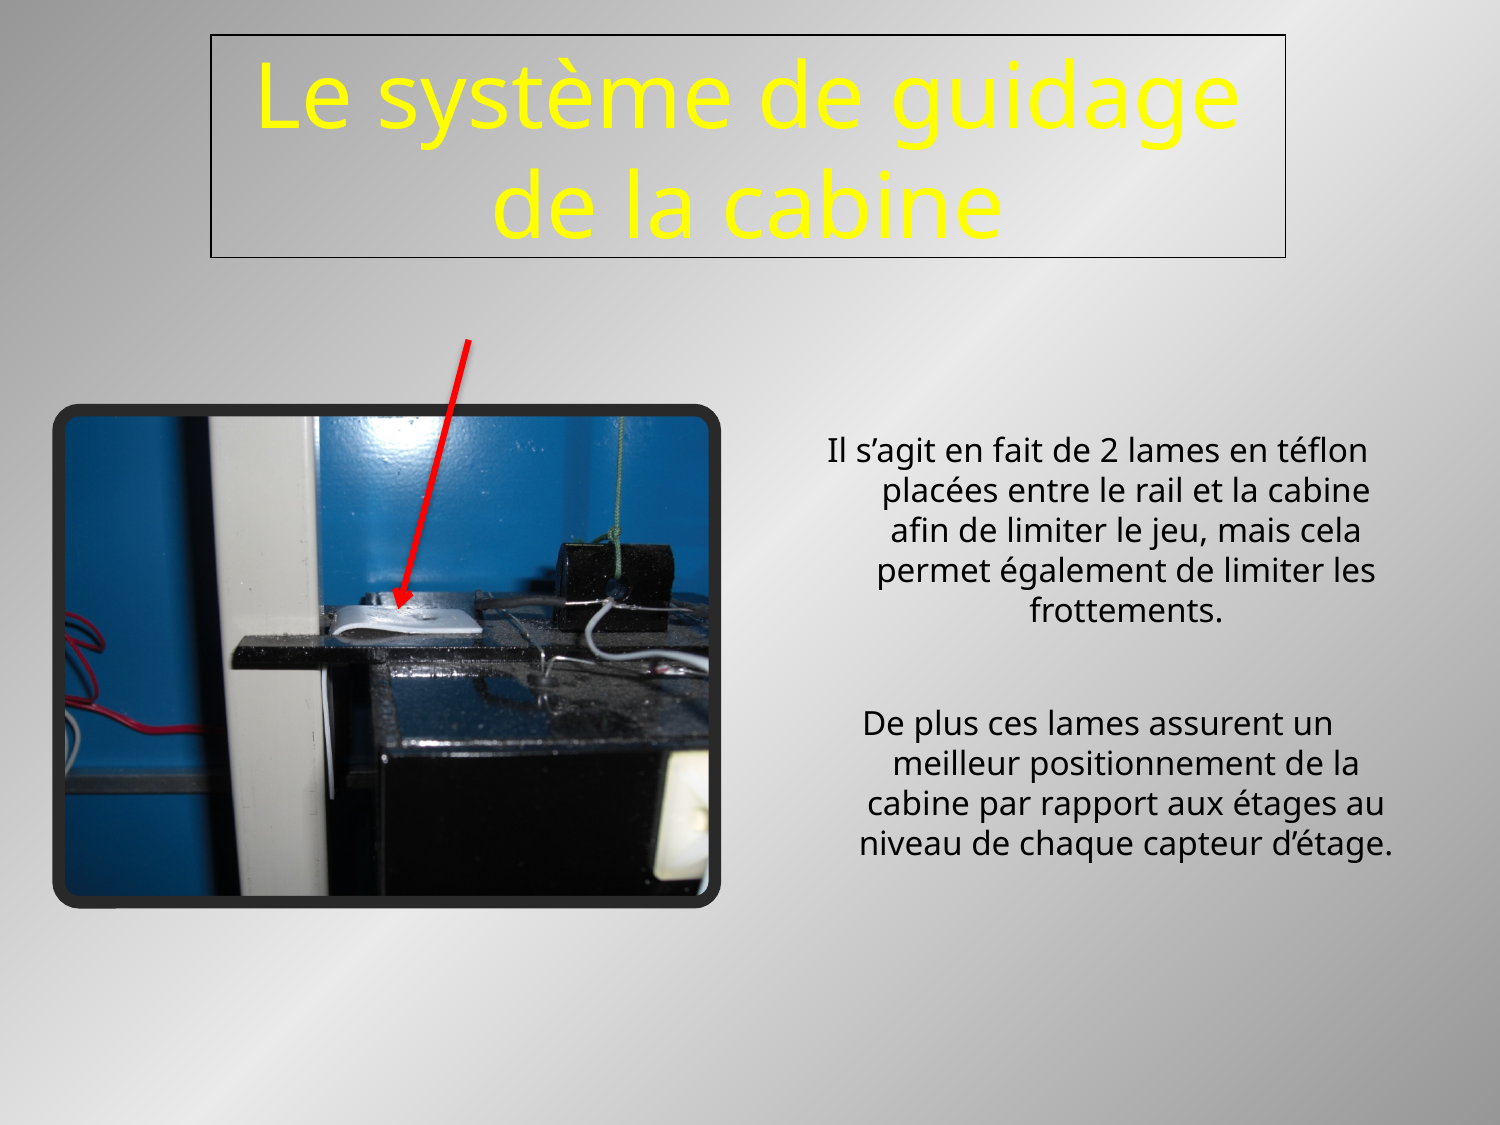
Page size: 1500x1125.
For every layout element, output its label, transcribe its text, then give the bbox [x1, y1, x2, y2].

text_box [298, 439, 569, 510]
title Le système de guidage de la cabine [210, 34, 1286, 258]
picture [58, 409, 716, 903]
list Il s’agit en fait de 2 lames en téflon placées entre le rail et la cabine afin de limiter le jeu, mais cela permet également de limiter les frottements. De plus ces lames assurent un meilleur positionnement de la cabine par rapport aux étages au niveau de chaque capteur d’étage. [784, 421, 1412, 907]
